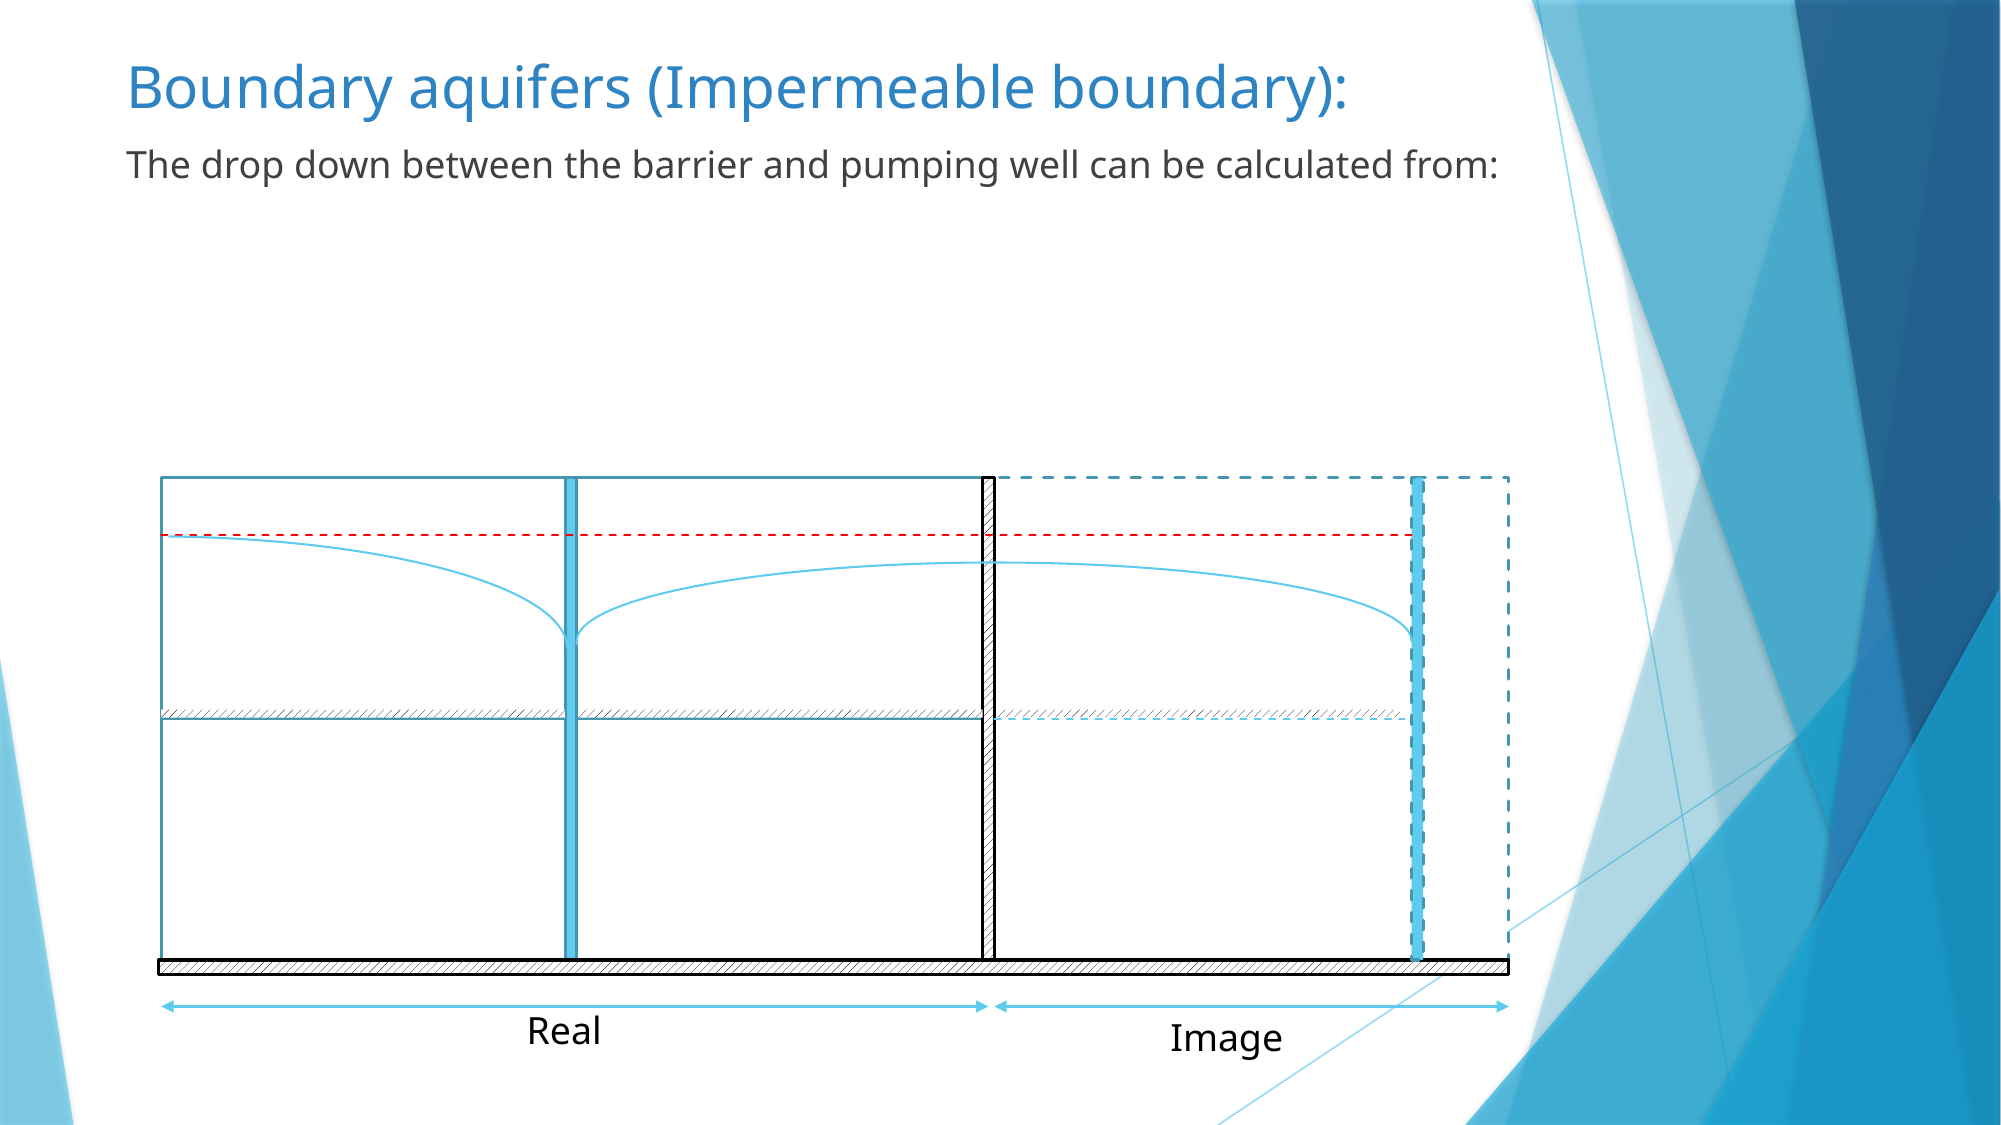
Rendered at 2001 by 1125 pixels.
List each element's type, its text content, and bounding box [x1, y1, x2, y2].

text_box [0, 477, 1510, 1068]
title Boundary aquifers (Impermeable boundary): [111, 42, 1522, 134]
